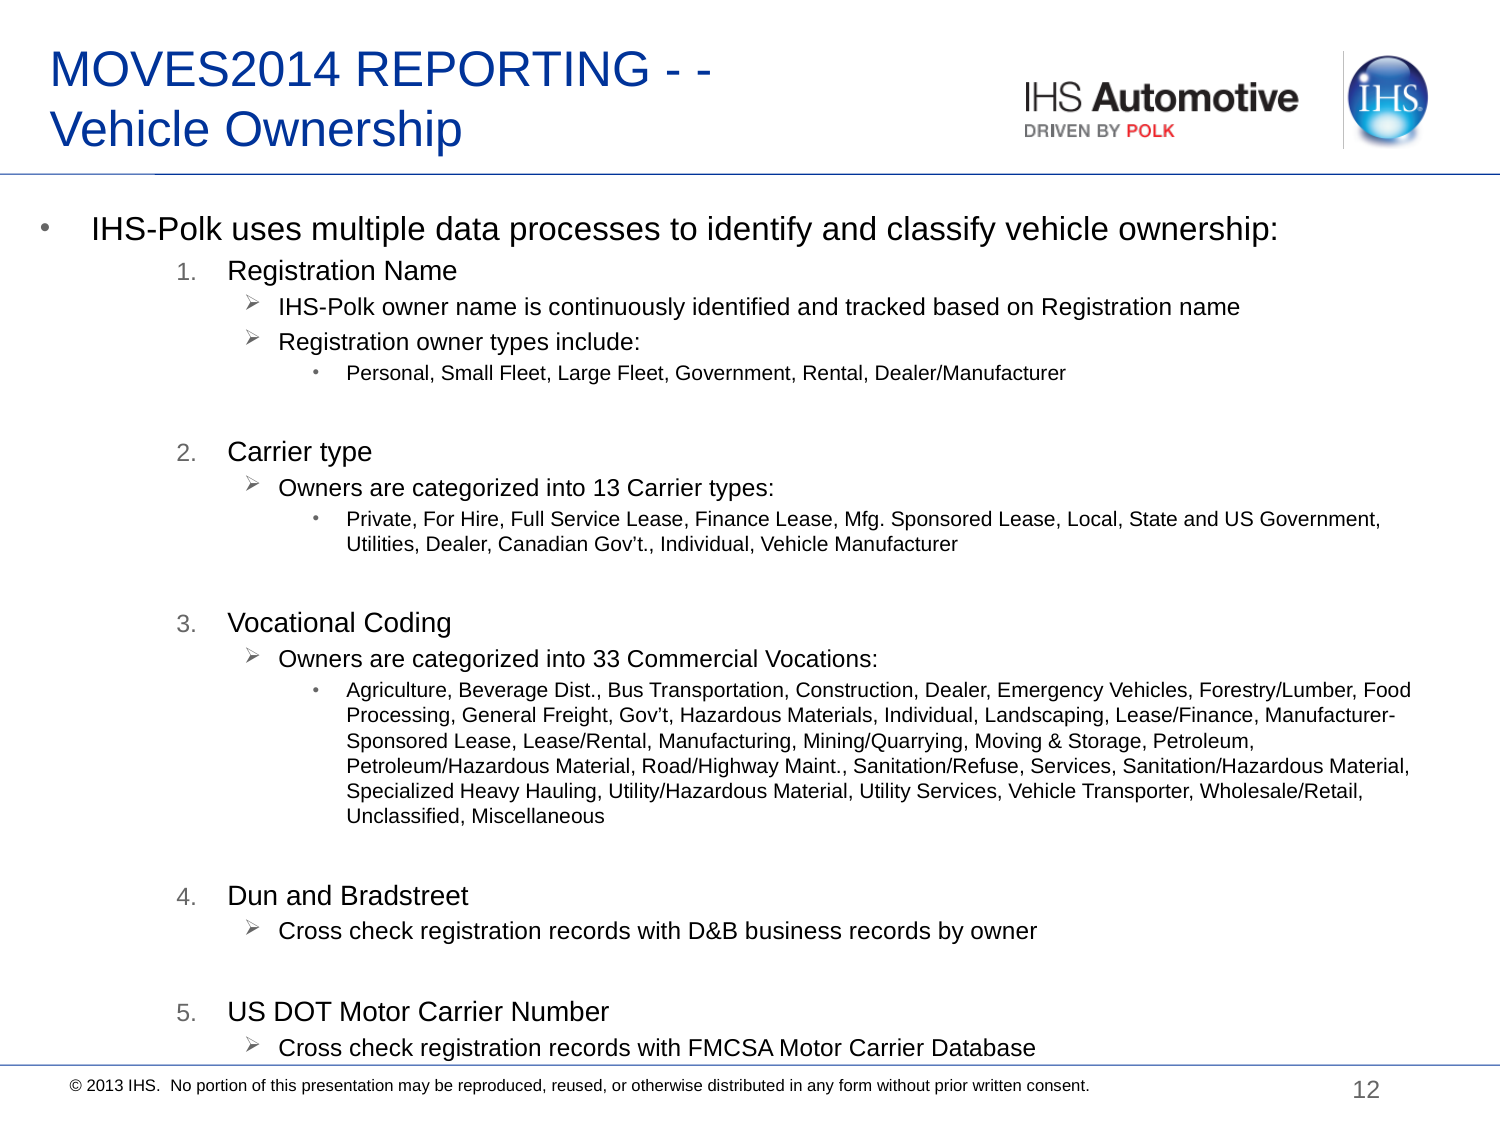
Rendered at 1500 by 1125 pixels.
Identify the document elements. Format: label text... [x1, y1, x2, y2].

list IHS-Polk uses multiple data processes to identify and classify vehicle ownership: Registration Name IHS-Polk owner name is continuously identified and tracked based on Registration name Registration owner types include: Personal, Small Fleet, Large Fleet, Government, Rental, Dealer/Manufacturer Carrier type Owners are categorized into 13 Carrier types: Private, For Hire, Full Service Lease, Finance Lease, Mfg. Sponsored Lease, Local, State and US Government, Utilities, Dealer, Canadian Gov’t., Individual, Vehicle Manufacturer Vocational Coding Owners are categorized into 33 Commercial Vocations: Agriculture, Beverage Dist., Bus Transportation, Construction, Dealer, Emergency Vehicles, Forestry/Lumber, Food Processing, General Freight, Gov’t, Hazardous Materials, Individual, Landscaping, Lease/Finance, Manufacturer-Sponsored Lease, Lease/Rental, Manufacturing, Mining/Quarrying, Moving & Storage, Petroleum, Petroleum/Hazardous Material, Road/Highway Maint., Sanitation/Refuse, Services, Sanitation/Hazardous Material, Specialized Heavy Hauling, Utility/Hazardous Material, Utility Services, Vehicle Transporter, Wholesale/Retail, Unclassified, Miscellaneous Dun and Bradstreet Cross check registration records with D&B business records by owner US DOT Motor Carrier Number Cross check registration records with FMCSA Motor Carrier Database [24, 200, 1475, 1075]
slide_number 12 [1337, 1074, 1475, 1112]
title MOVES2014 REPORTING - - Vehicle Ownership [34, 22, 1277, 164]
